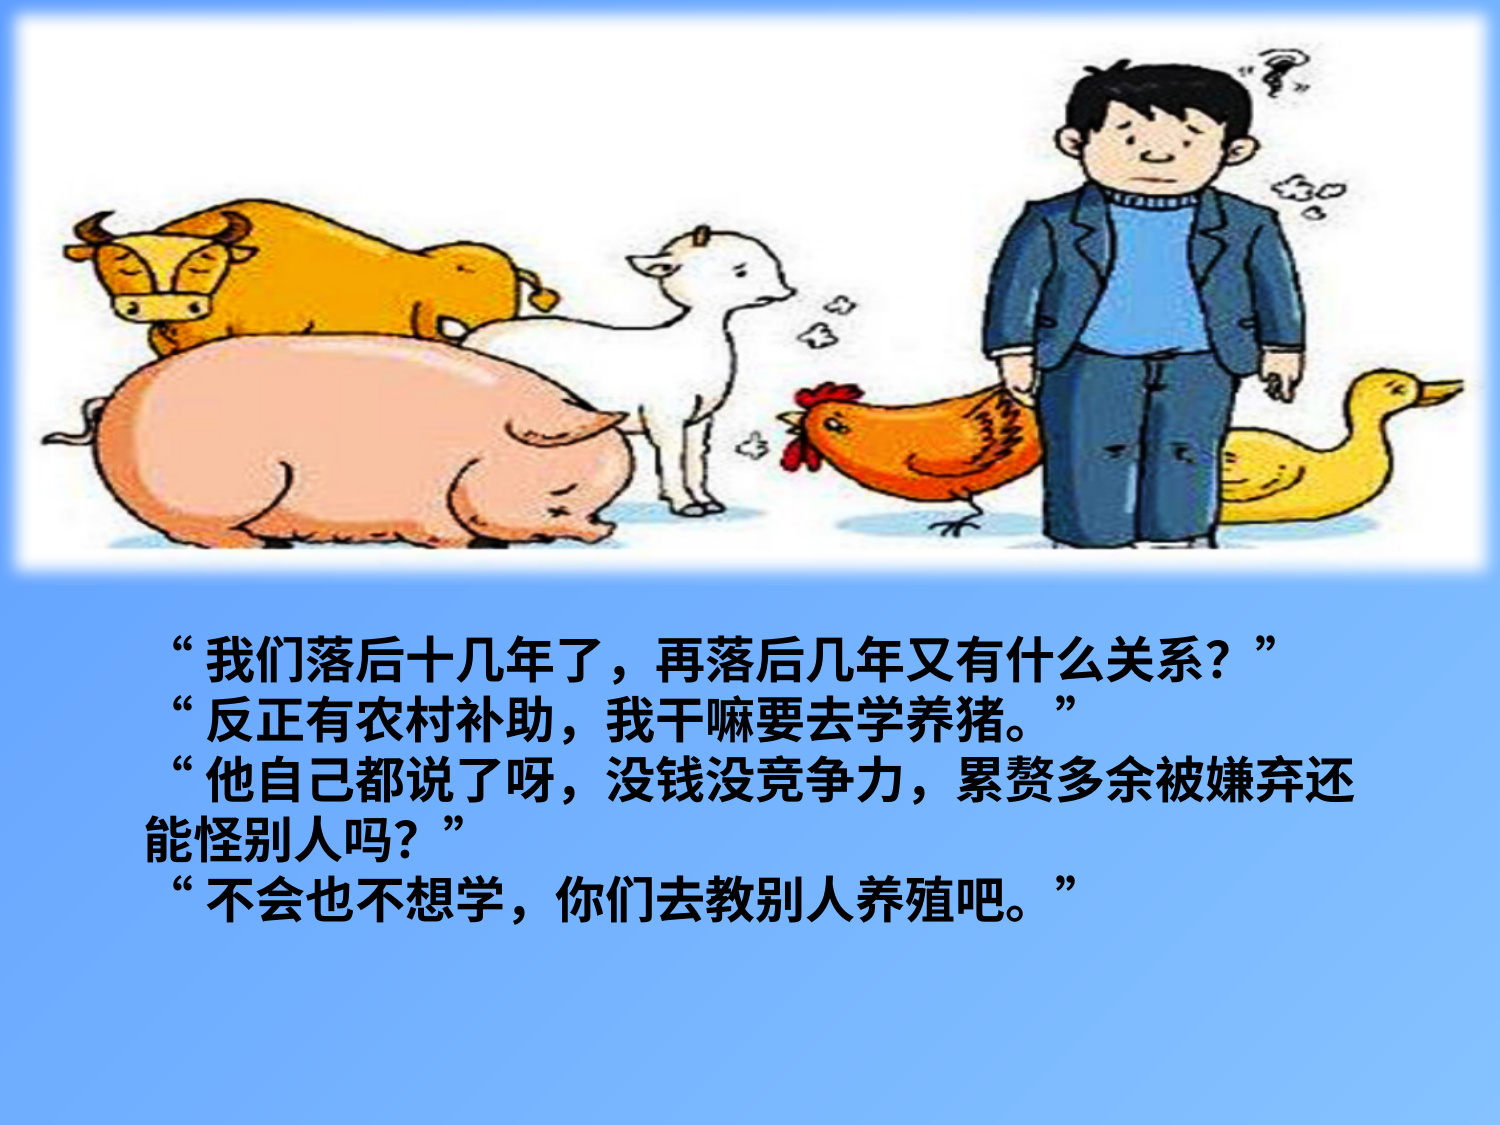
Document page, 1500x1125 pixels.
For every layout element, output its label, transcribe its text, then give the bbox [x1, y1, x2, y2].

text_box “我们落后十几年了，再落后几年又有什么关系？” “反正有农村补助，我干嘛要去学养猪。” “他自己都说了呀，没钱没竞争力，累赘多余被嫌弃还能怪别人吗？” “不会也不想学，你们去教别人养殖吧。” [128, 621, 1372, 981]
picture [0, 0, 1500, 588]
